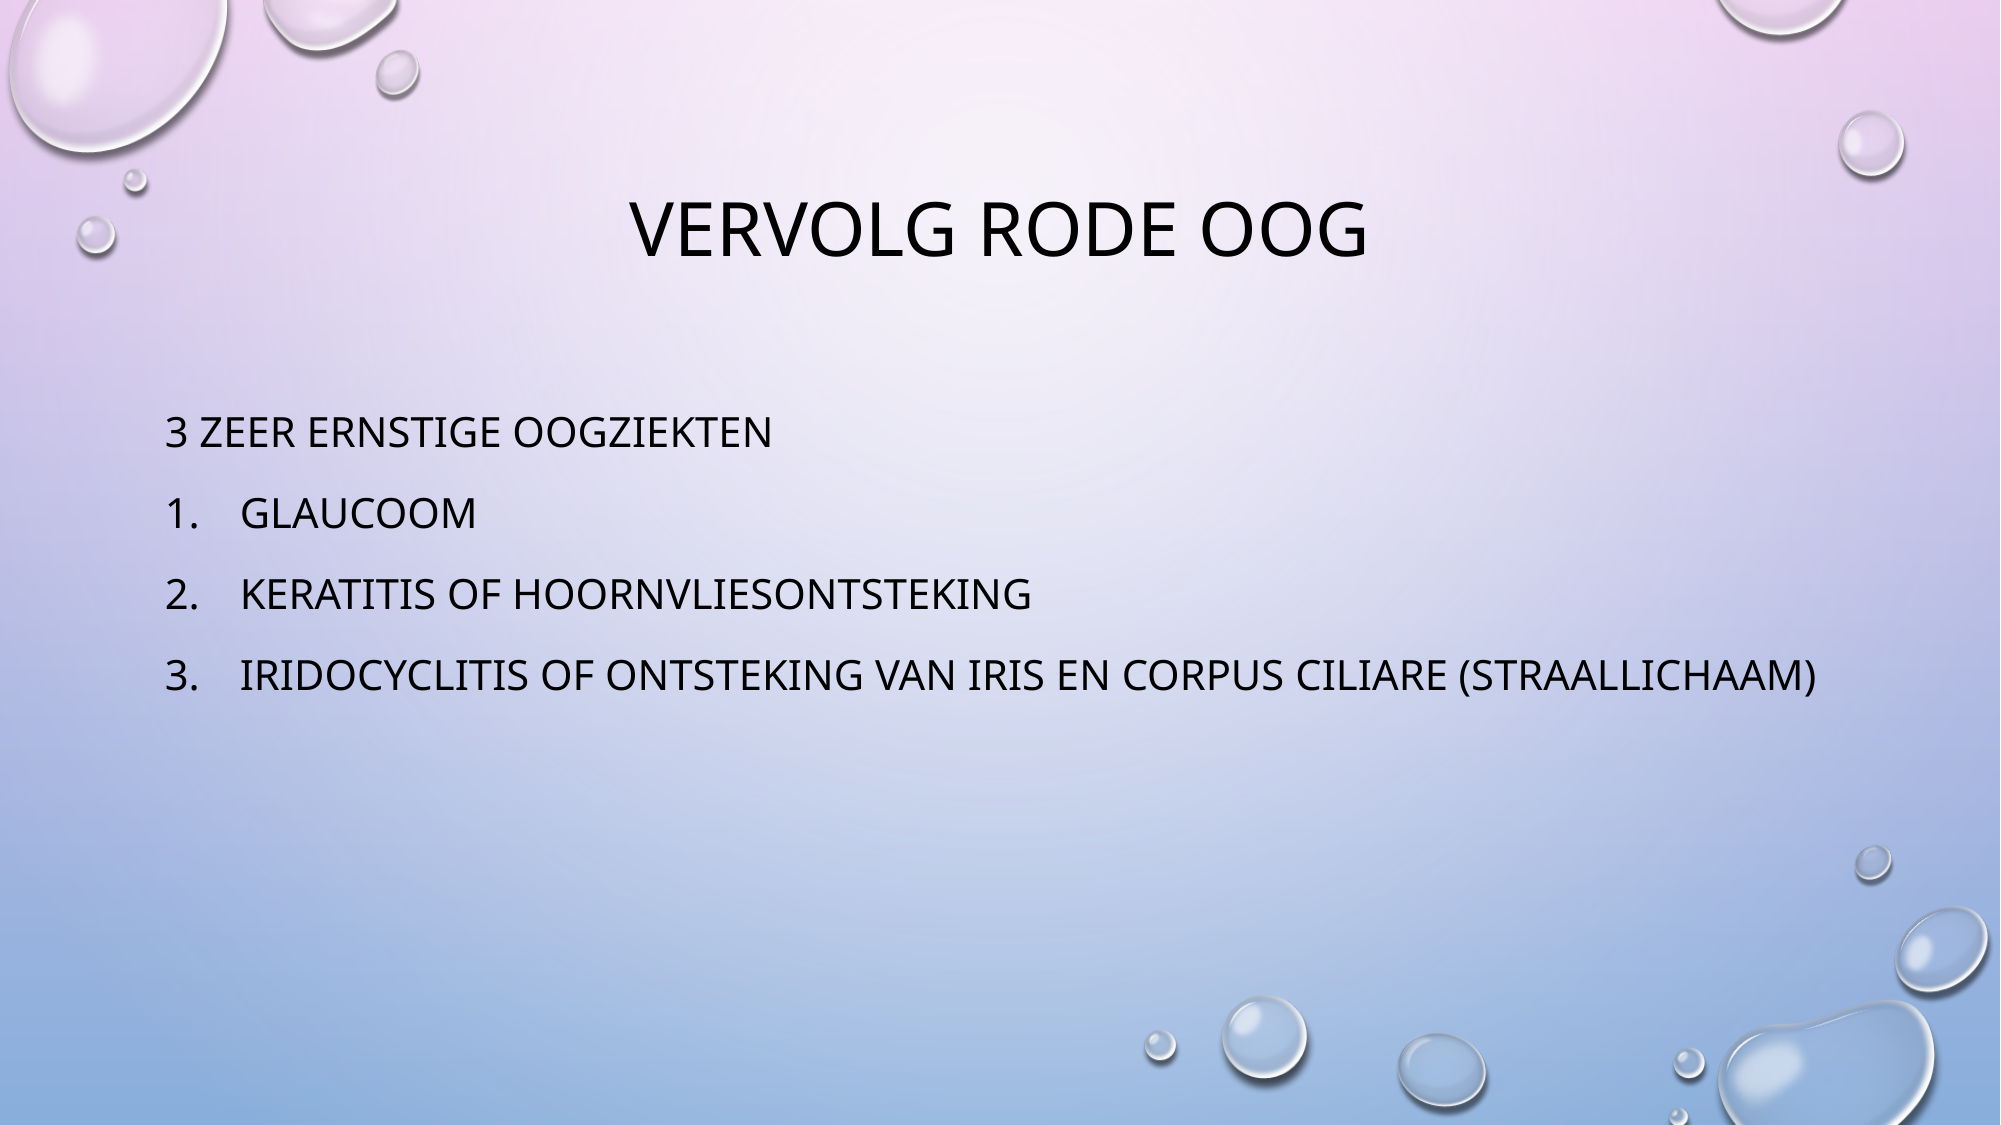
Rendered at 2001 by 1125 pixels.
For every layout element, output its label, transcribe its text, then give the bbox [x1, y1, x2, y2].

picture [0, 0, 2000, 1125]
list 3 zeer ernstige oogziekten Glaucoom Keratitis of hoornvliesontsteking Iridocyclitis of ontsteking van iris en corpus ciliare (straallichaam) [149, 388, 1850, 950]
title Vervolg rode oog [149, 101, 1851, 364]
